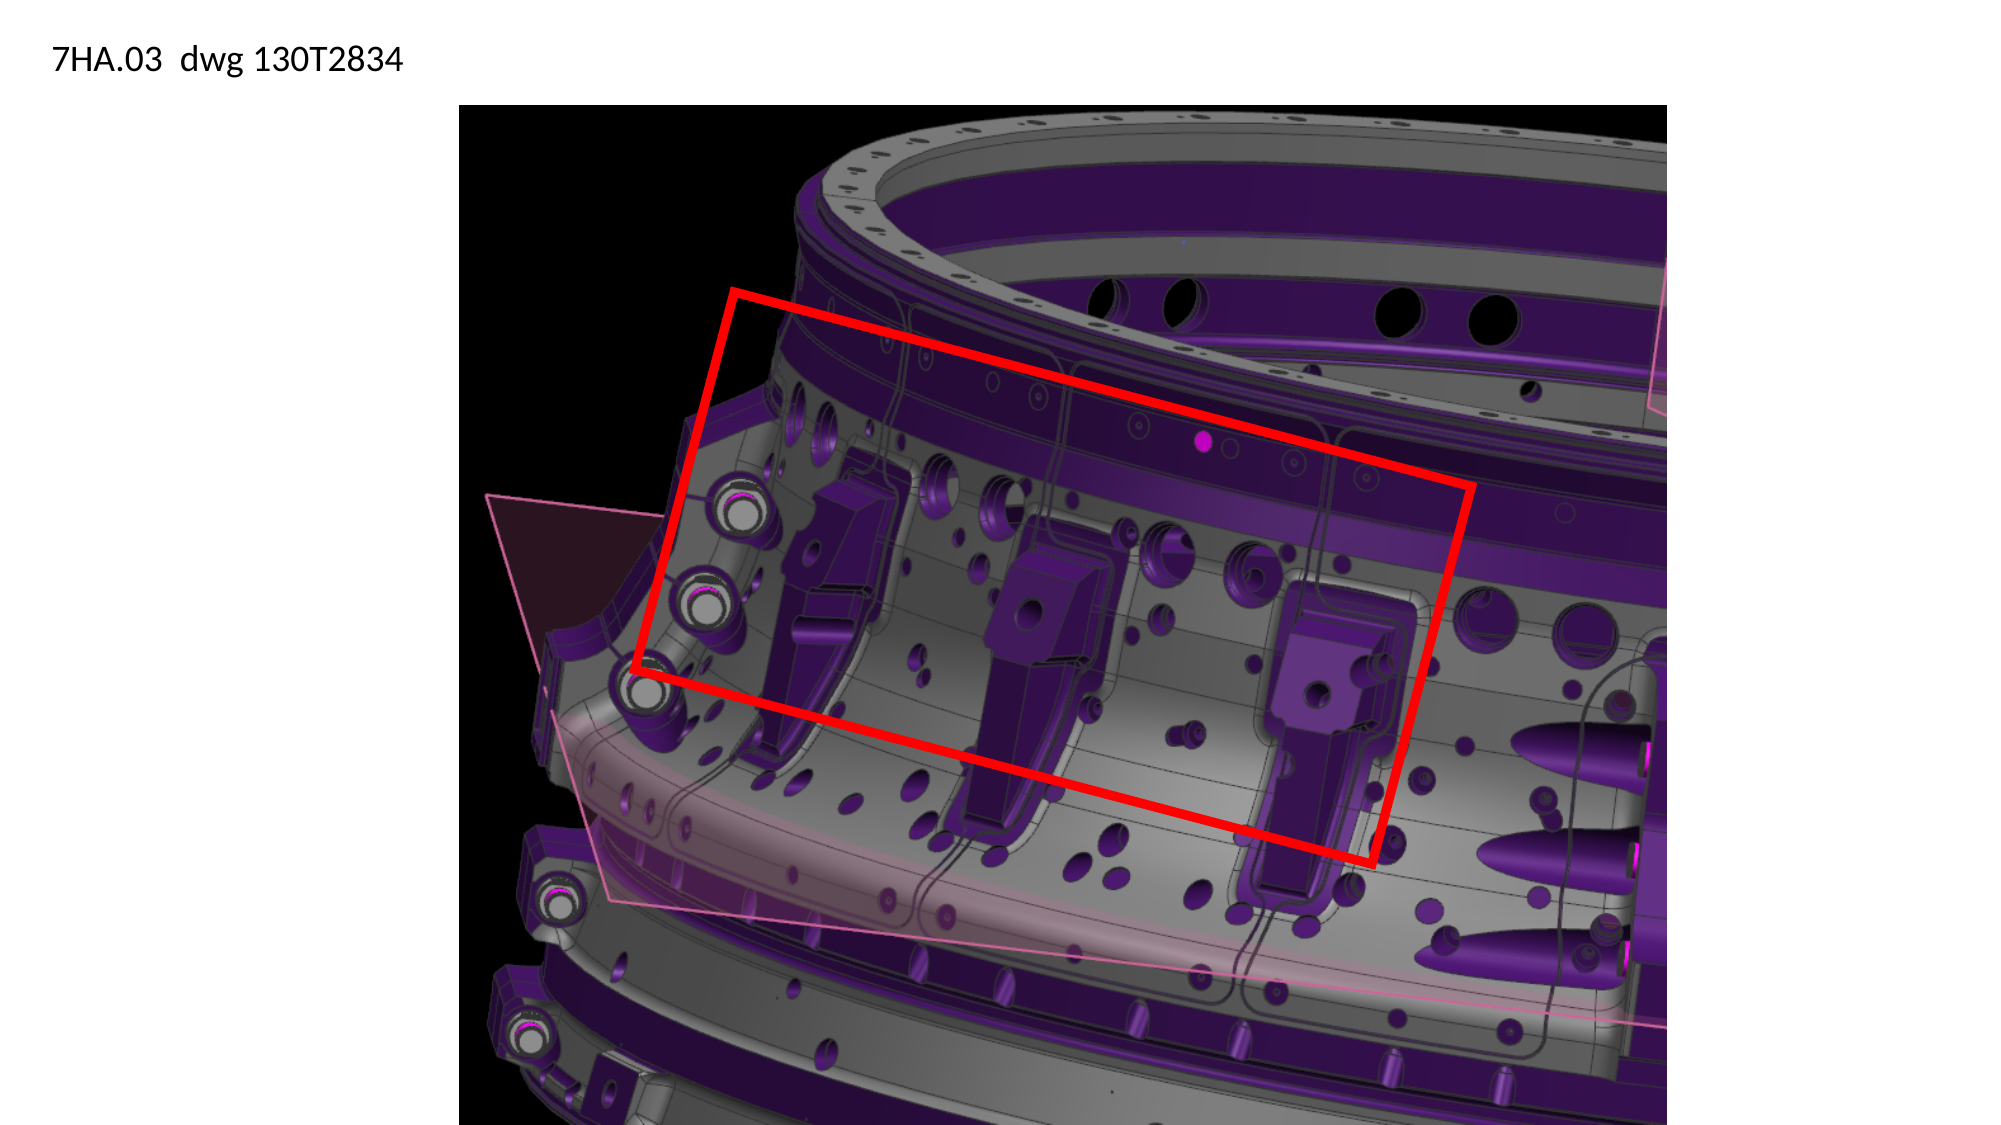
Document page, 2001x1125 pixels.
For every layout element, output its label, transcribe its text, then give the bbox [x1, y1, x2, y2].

text_box 7HA.03 dwg 130T2834 [36, 26, 419, 87]
picture [459, 105, 1667, 1125]
